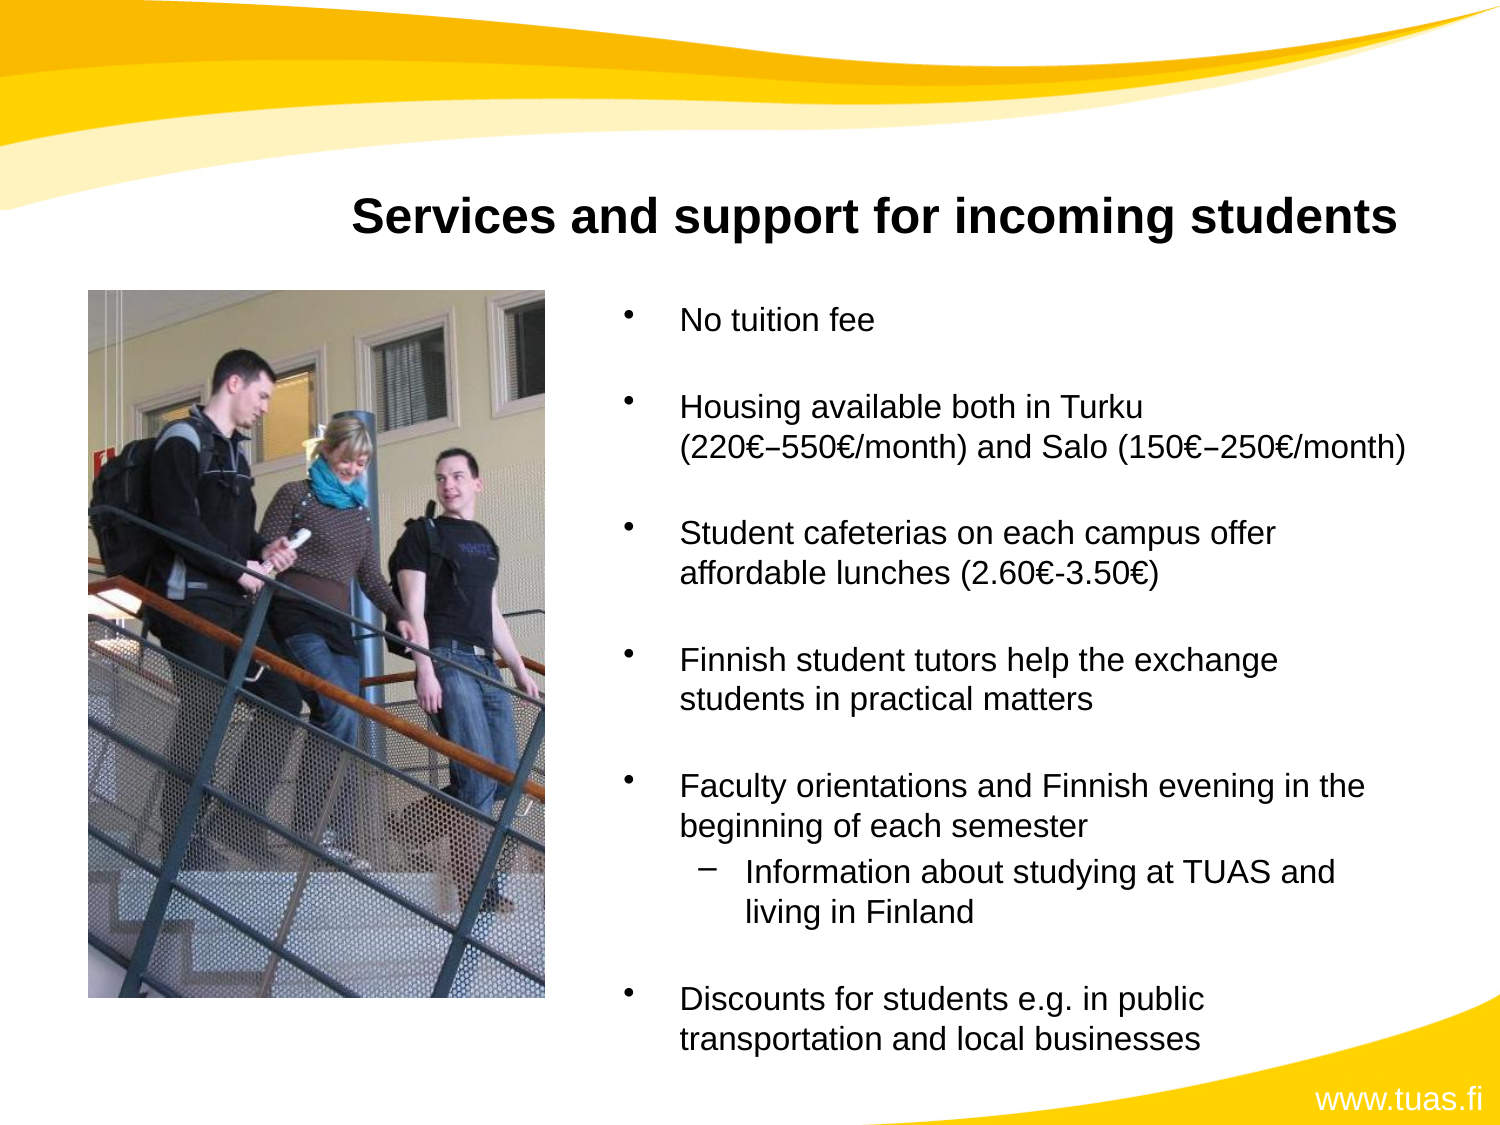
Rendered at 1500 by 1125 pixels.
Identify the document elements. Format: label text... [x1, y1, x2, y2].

picture [0, 0, 1500, 210]
list No tuition fee Housing available both in Turku (220€–550€/month) and Salo (150€–250€/month) Student cafeterias on each campus offer affordable lunches (2.60€-3.50€) Finnish student tutors help the exchange students in practical matters Faculty orientations and Finnish evening in the beginning of each semester Information about studying at TUAS and living in Finland Discounts for students e.g. in public transportation and local businesses [608, 290, 1424, 1071]
picture [759, 947, 1500, 1125]
picture [88, 290, 545, 999]
title Services and support for incoming students [336, 148, 1424, 278]
